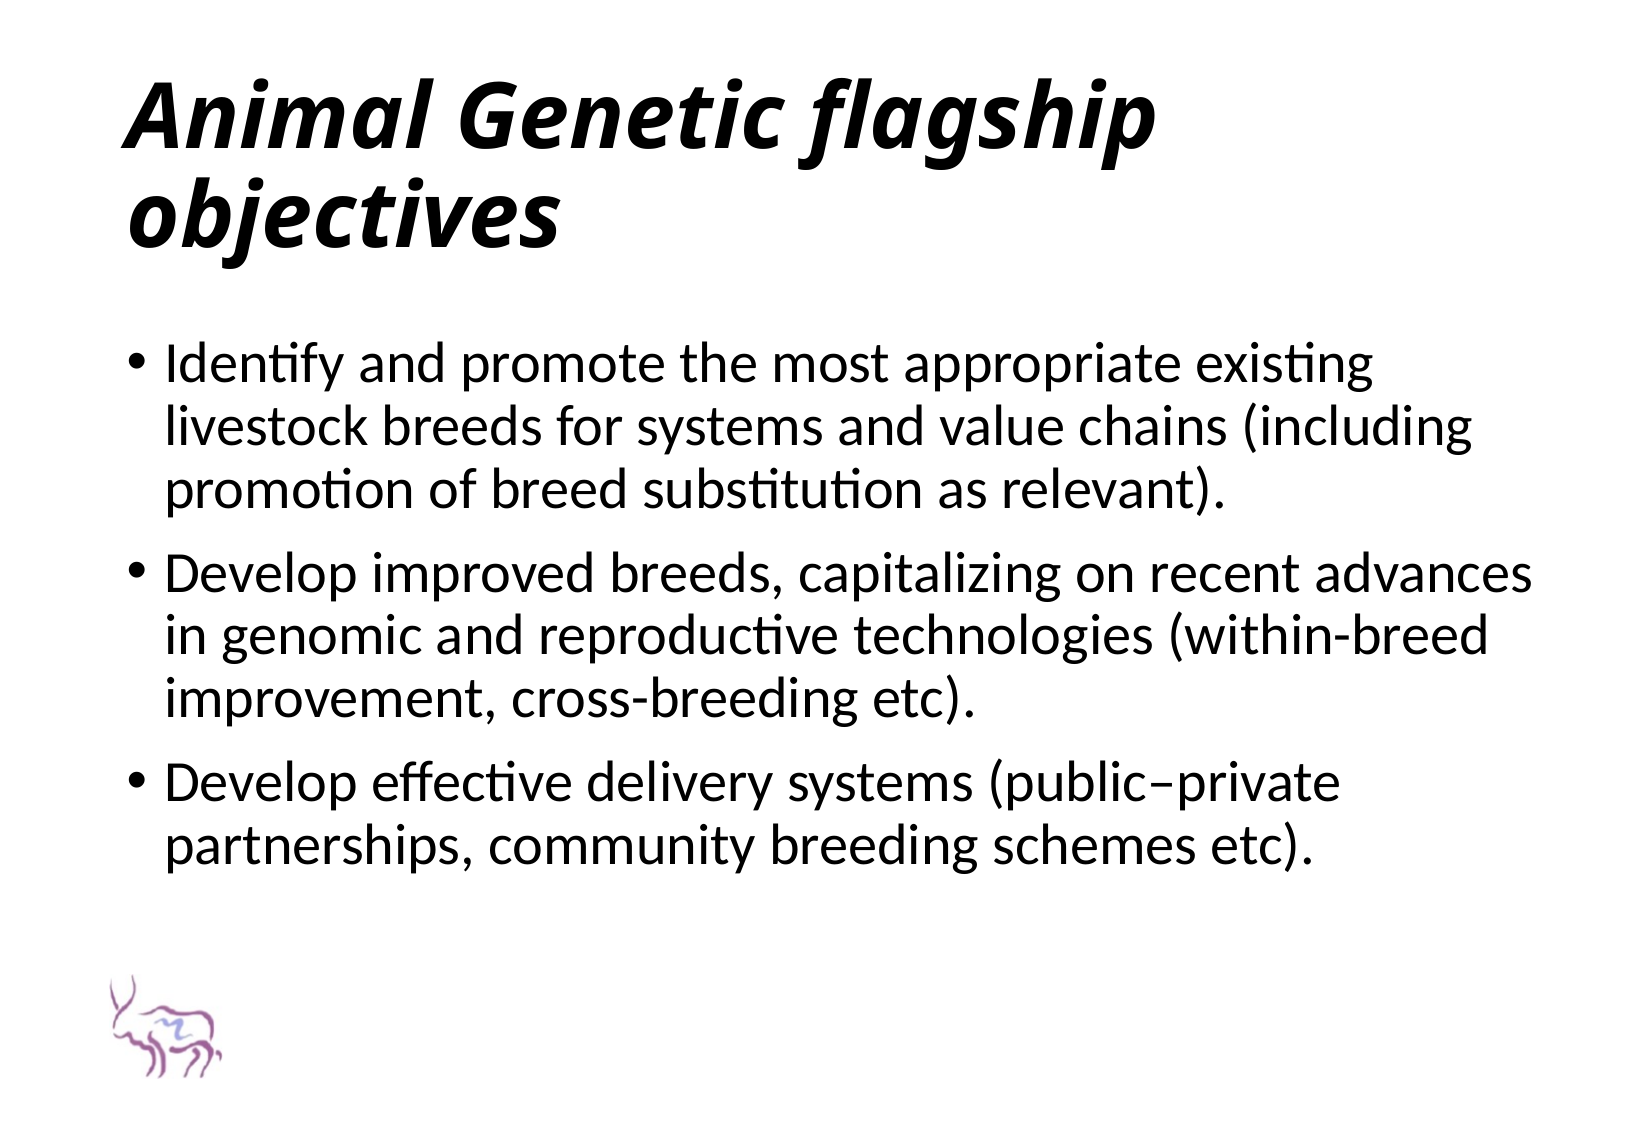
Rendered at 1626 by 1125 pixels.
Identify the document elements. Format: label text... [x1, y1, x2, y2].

title Animal Genetic flagship objectives [111, 59, 1514, 278]
picture [108, 974, 223, 1079]
list Identify and promote the most appropriate existing livestock breeds for systems and value chains (including promotion of breed substitution as relevant). Develop improved breeds, capitalizing on recent advances in genomic and reproductive technologies (within-breed improvement, cross-breeding etc). Develop effective delivery systems (public–private partnerships, community breeding schemes etc). [111, 324, 1567, 1125]
